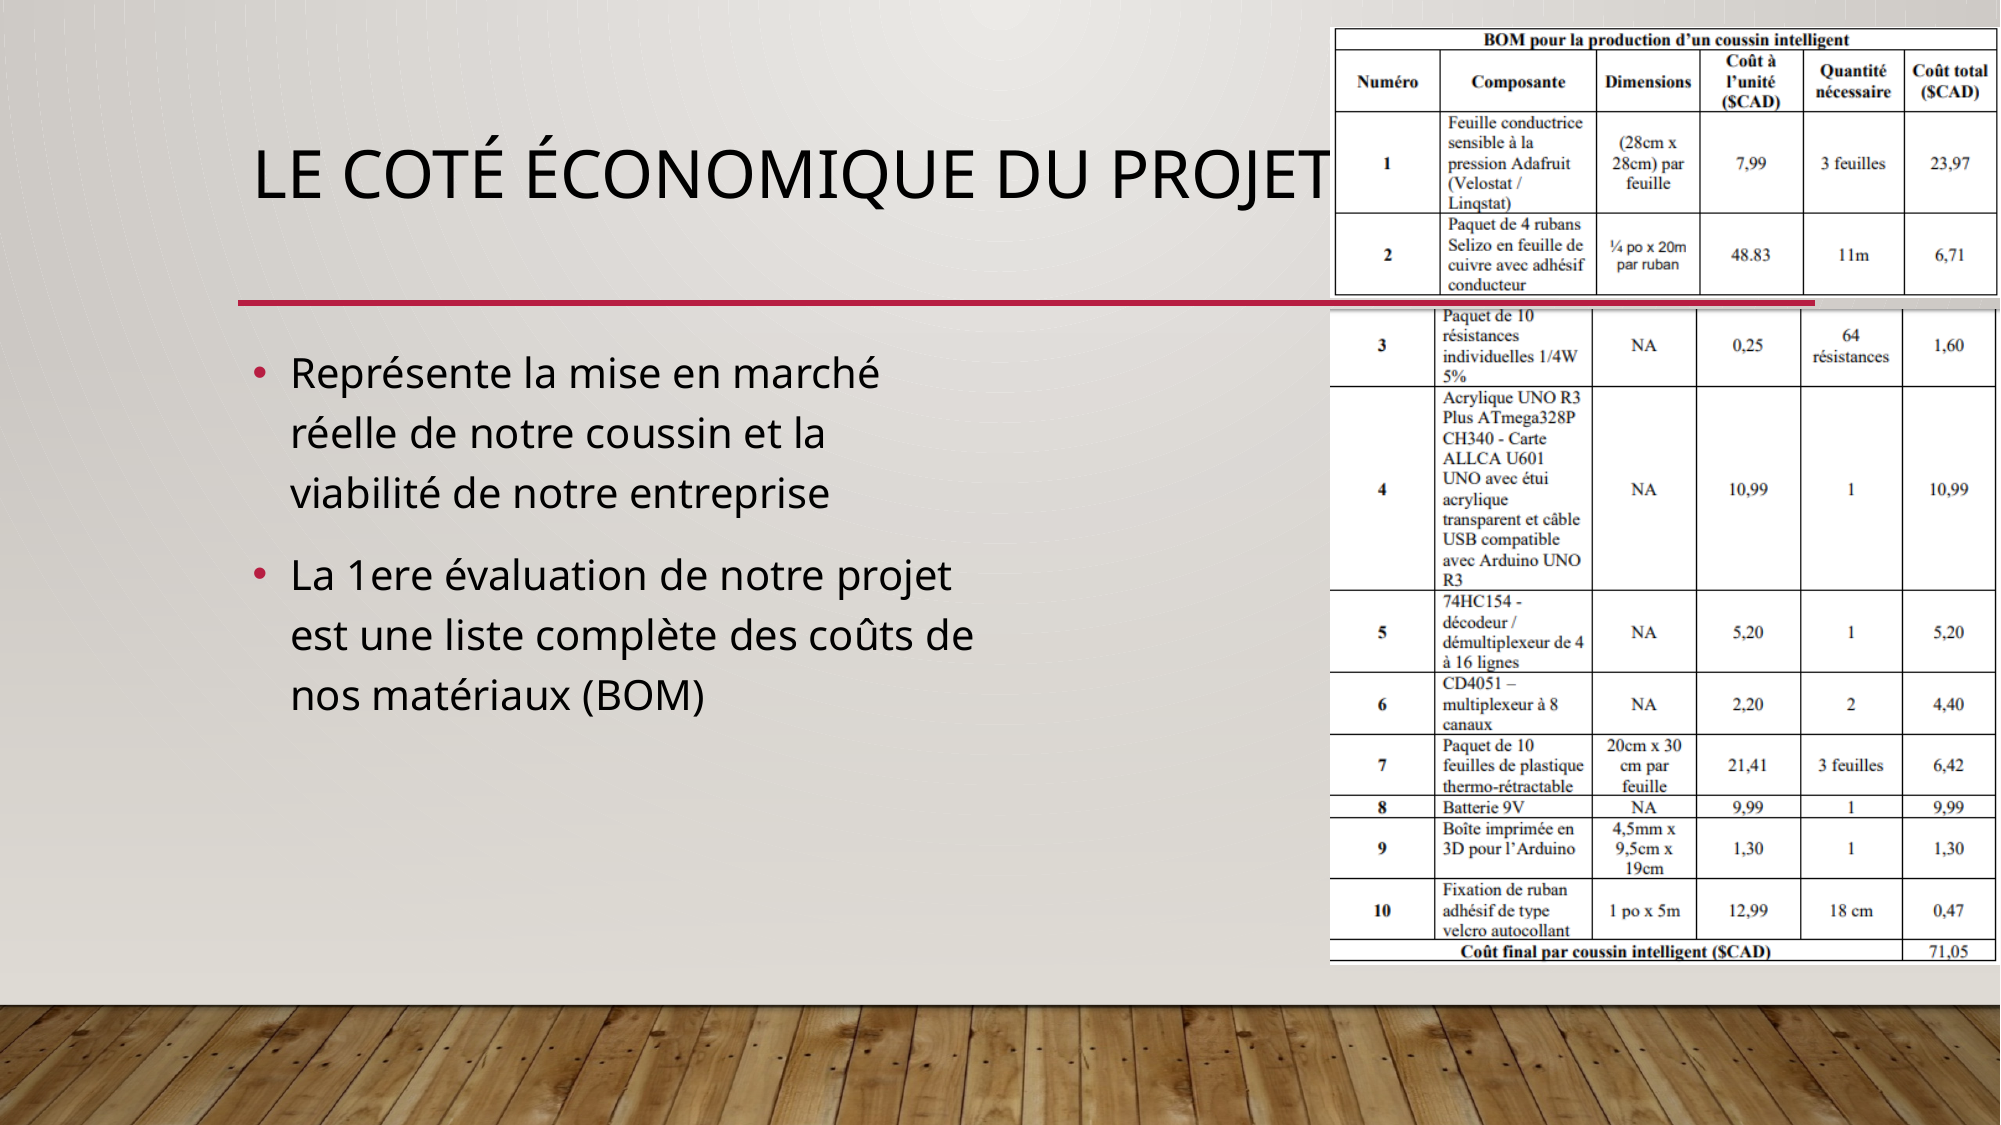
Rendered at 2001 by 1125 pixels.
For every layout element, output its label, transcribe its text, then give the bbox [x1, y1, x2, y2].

picture [1330, 309, 2000, 965]
picture [0, 1005, 2000, 1125]
title Le coté économique du projet [237, 133, 1814, 308]
list Représente la mise en marché réelle de notre coussin et la viabilité de notre entreprise La 1ere évaluation de notre projet est une liste complète des coûts de nos matériaux (BOM) [237, 329, 1000, 896]
picture [1330, 27, 2000, 298]
